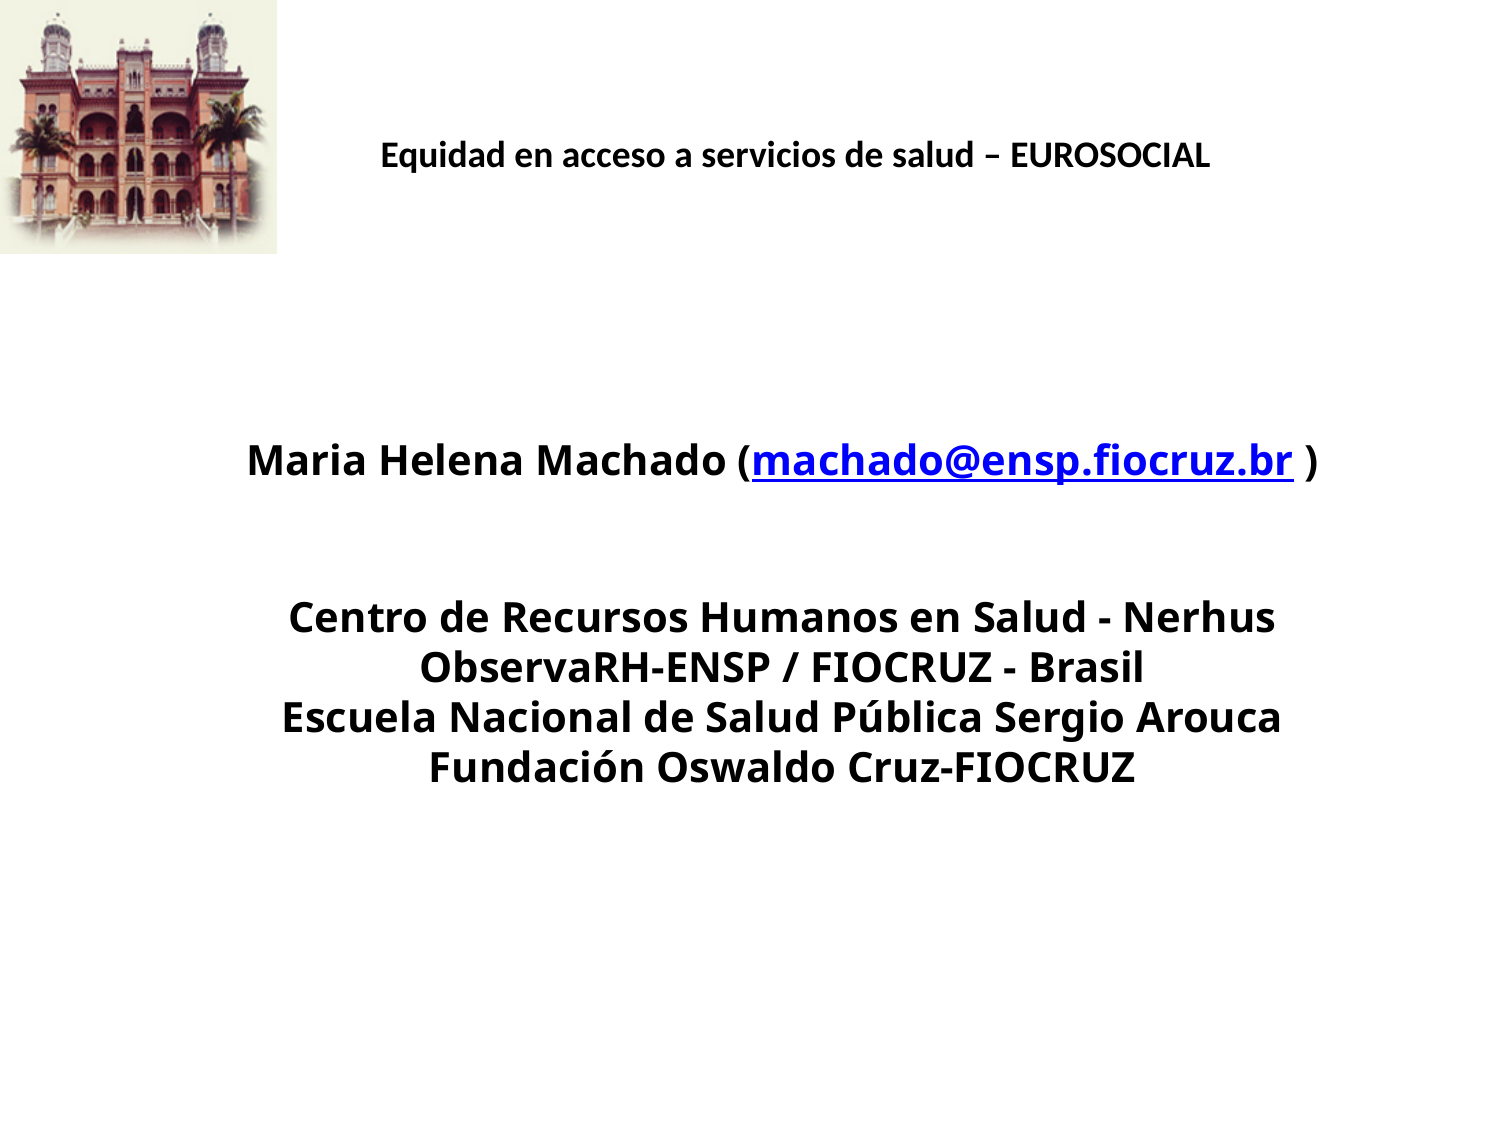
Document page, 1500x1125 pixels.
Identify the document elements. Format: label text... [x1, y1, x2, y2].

picture [0, 0, 278, 255]
text_box Equidad en acceso a servicios de salud – EUROSOCIAL [357, 122, 1450, 183]
text_box [41, 372, 1406, 508]
text_box Maria Helena Machado (machado@ensp.fiocruz.br ) Centro de Recursos Humanos en Salud - Nerhus ObservaRH-ENSP / FIOCRUZ - Brasil Escuela Nacional de Salud Pública Sergio Arouca Fundación Oswaldo Cruz-FIOCRUZ [113, 326, 1452, 799]
